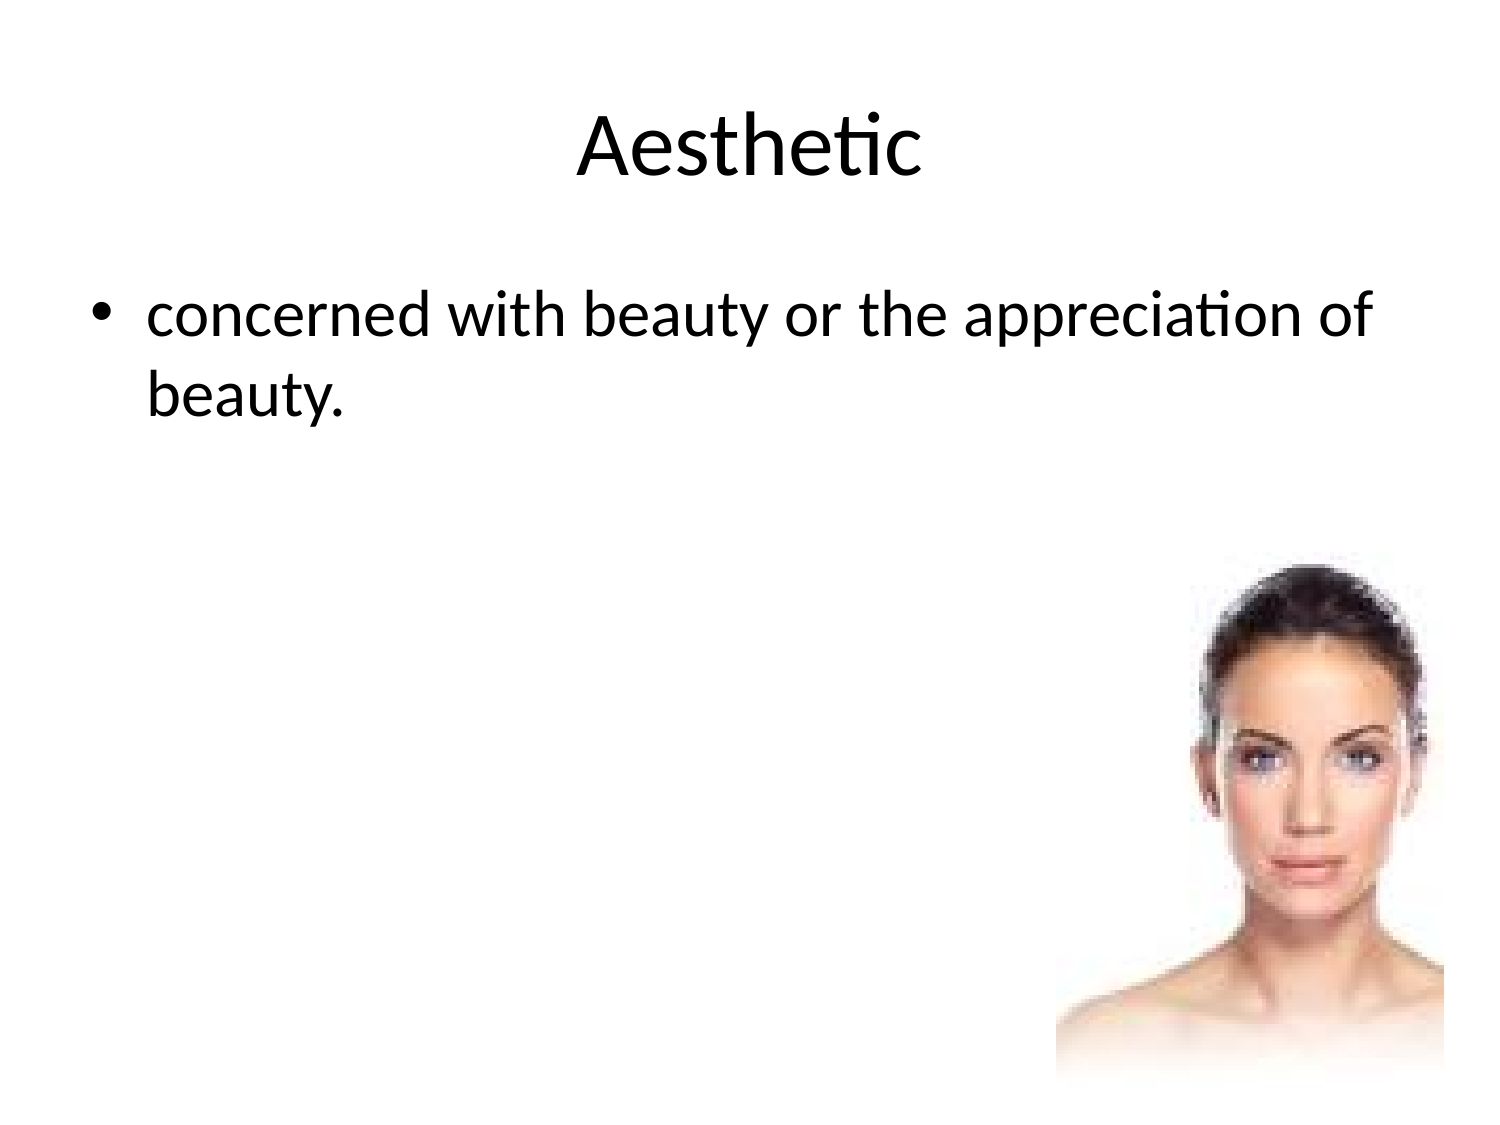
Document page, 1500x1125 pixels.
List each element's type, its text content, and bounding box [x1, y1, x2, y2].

list concerned with beauty or the appreciation of beauty. [75, 262, 1425, 1005]
title Aesthetic [75, 45, 1425, 233]
picture [1055, 552, 1444, 1088]
